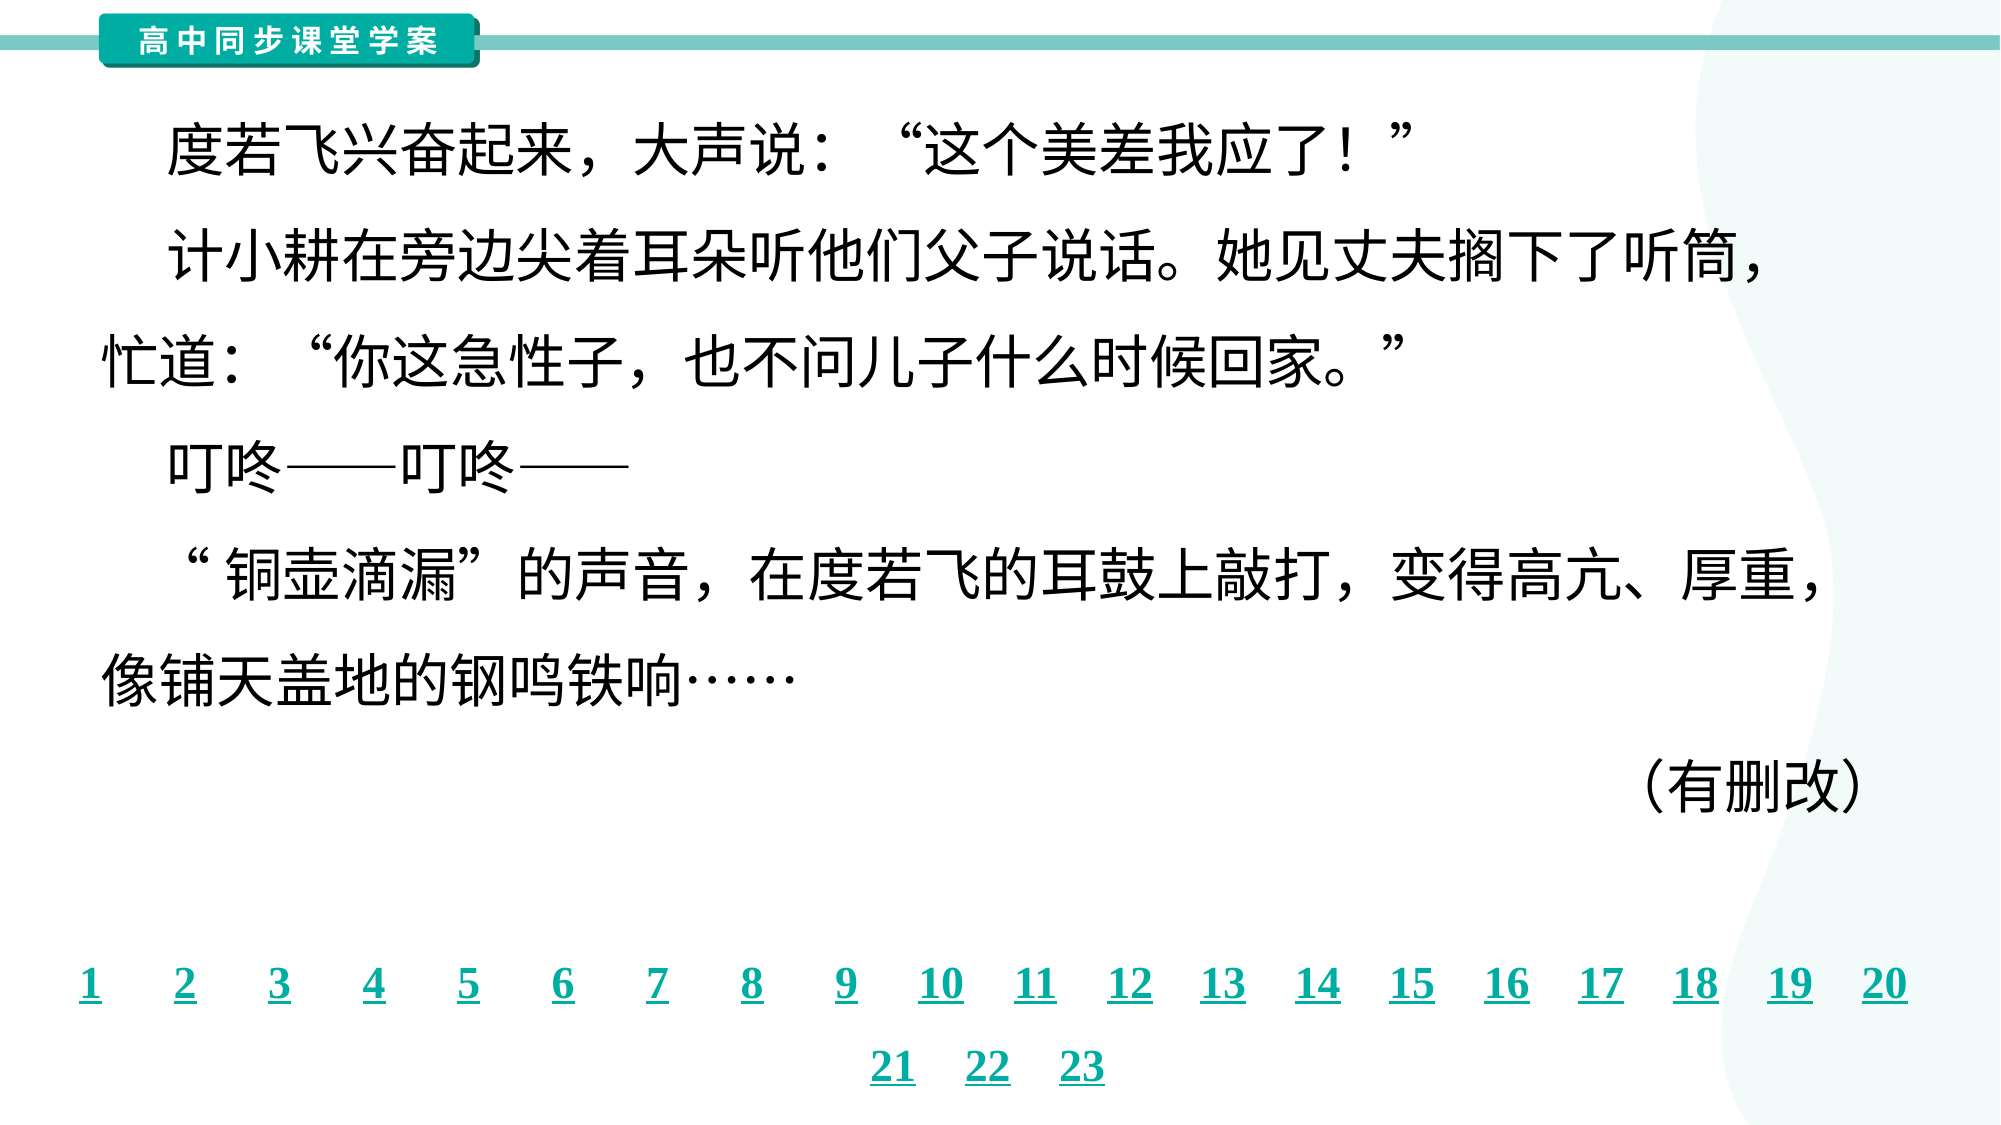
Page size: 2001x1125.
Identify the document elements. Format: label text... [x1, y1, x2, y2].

picture [0, 0, 2000, 1125]
text_box 度若飞兴奋起来，大声说：“这个美差我应了！” 计小耕在旁边尖着耳朵听他们父子说话。她见丈夫搁下了听筒， 忙道：“你这急性子，也不问儿子什么时候回家。” 叮咚——叮咚—— “铜壶滴漏”的声音，在度若飞的耳鼓上敲打，变得高亢、厚重， 像铺天盖地的钢鸣铁响…… （有删改） [100, 76, 1899, 821]
